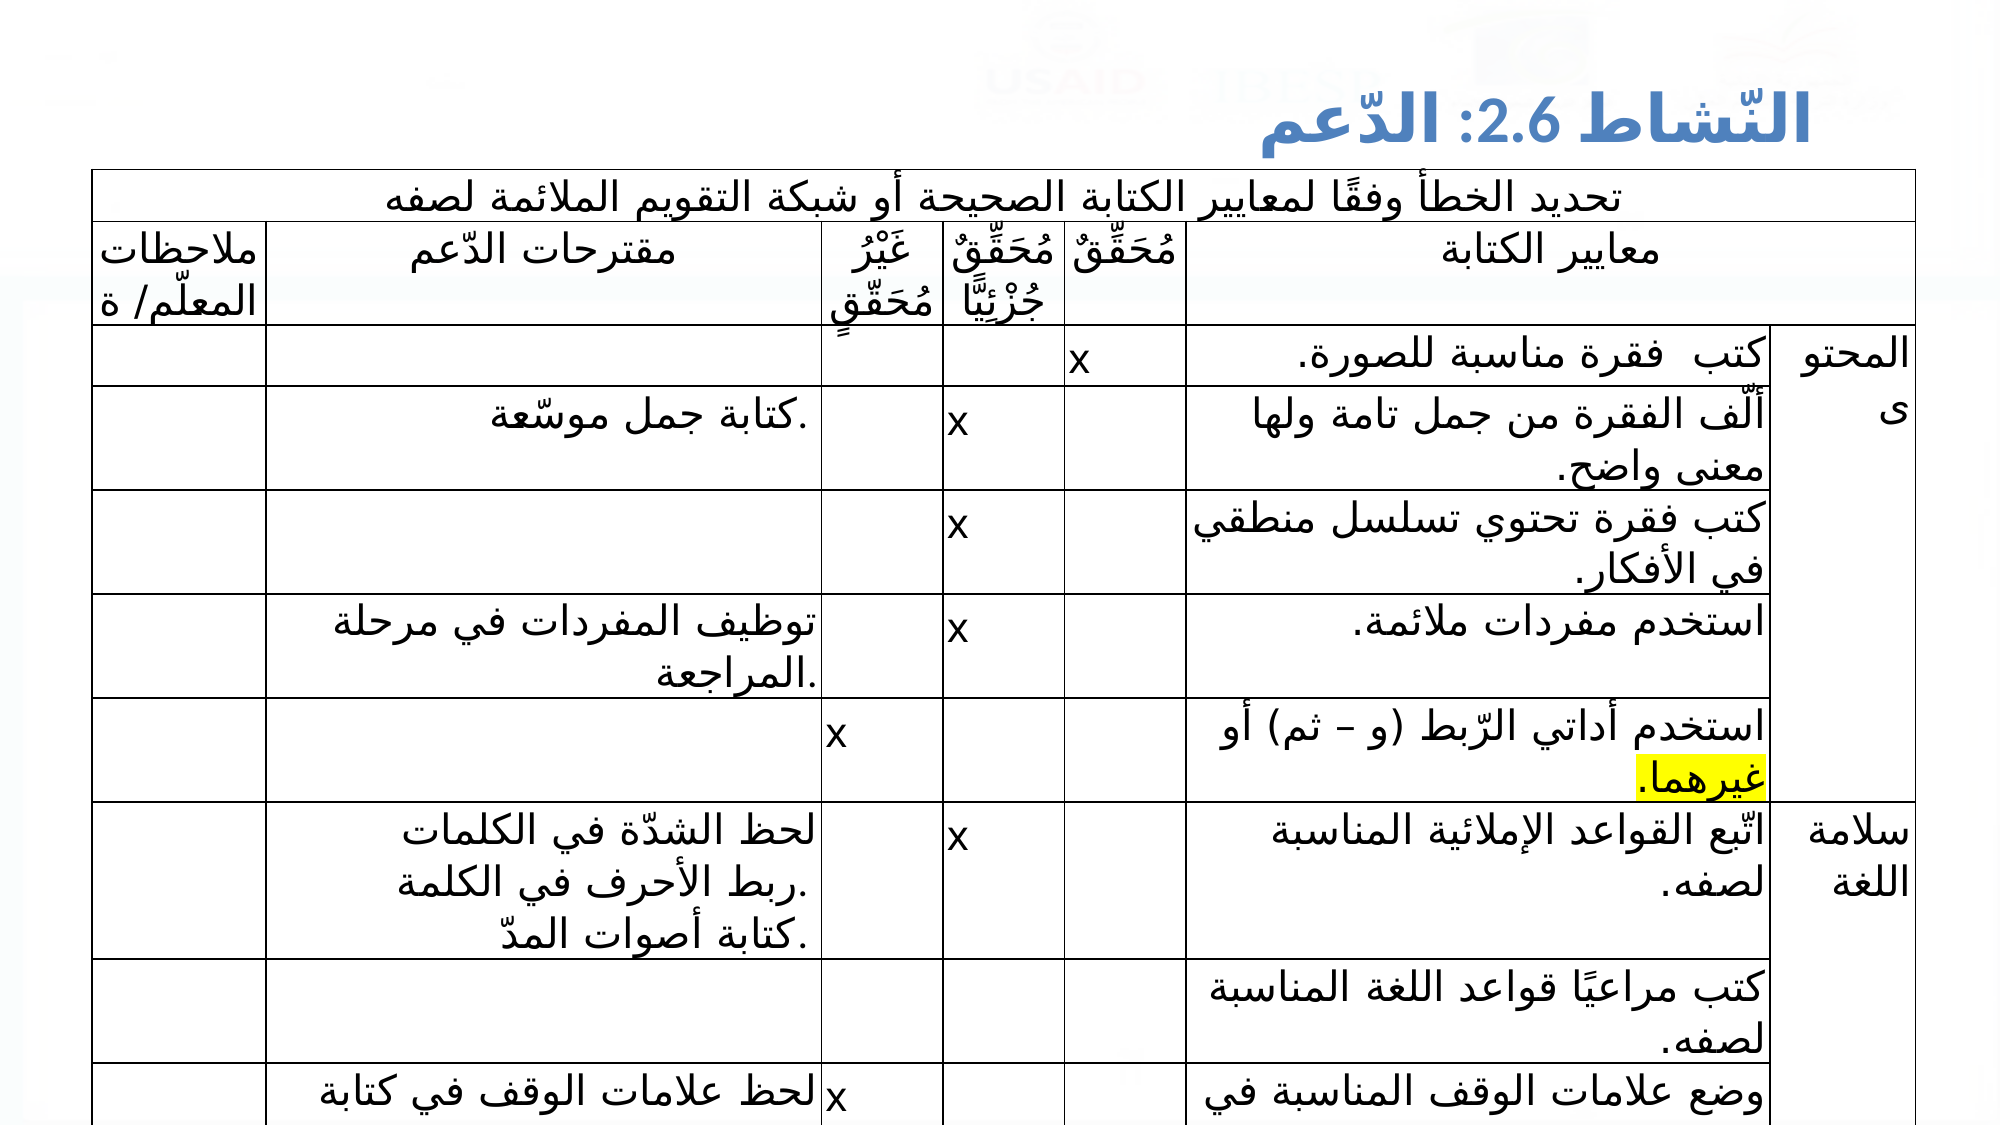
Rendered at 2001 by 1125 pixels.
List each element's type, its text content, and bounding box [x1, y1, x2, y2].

table_header تحديد الخطأ وفقًا لمعايير الكتابة الصحيحة أو شبكة التقويم الملائمة لصفه [93, 170, 1915, 221]
table_cell [1065, 699, 1185, 801]
table_cell x [822, 699, 942, 801]
table_cell [93, 803, 265, 958]
table_cell توظيف المفردات في مرحلة المراجعة. [267, 595, 821, 697]
table_cell x [822, 1064, 942, 1125]
table_cell سلامة اللغة [1771, 803, 1915, 1125]
table_cell مقترحات الدّعم [267, 222, 821, 324]
table_cell مُحَقِّقٌ جُزْئِيًّا [944, 222, 1064, 324]
table_cell مُحَقِّقٌ [1065, 222, 1185, 324]
table_cell x [944, 387, 1064, 489]
table_cell [93, 699, 265, 801]
table_cell لحظ الشدّة في الكلمات ربط الأحرف في الكلمة. كتابة أصوات المدّ. [267, 803, 821, 958]
table_cell [1065, 491, 1185, 593]
table_cell [944, 1064, 1064, 1125]
table_cell استخدم مفردات ملائمة. [1187, 595, 1769, 697]
table_cell [93, 960, 265, 1062]
table_cell [822, 387, 942, 489]
table_cell x [1065, 326, 1185, 385]
table_cell [1065, 960, 1185, 1062]
table_cell معايير الكتابة [1187, 222, 1915, 324]
table_cell x [944, 595, 1064, 697]
table_cell [1065, 803, 1185, 958]
table_cell استخدم أداتي الرّبط (و – ثم) أو غيرهما. [1187, 699, 1769, 801]
table_cell لحظ علامات الوقف في كتابة الجمل الموسّعة. [267, 1064, 821, 1125]
table_cell كتب فقرة تحتوي تسلسل منطقي في الأفكار. [1187, 491, 1769, 593]
text_box النّشاط 2.6: الدّعم [1047, 85, 2000, 170]
table_cell [944, 699, 1064, 801]
table_cell [1065, 387, 1185, 489]
table_cell x [944, 491, 1064, 593]
table_cell ألّف الفقرة من جمل تامة ولها معنى واضح. [1187, 387, 1769, 489]
table_cell [93, 595, 265, 697]
table_cell [822, 491, 942, 593]
table_cell [822, 960, 942, 1062]
table_cell [267, 699, 821, 801]
table_cell وضع علامات الوقف المناسبة في مواقعها المناسبة. [1187, 1064, 1769, 1125]
table_cell كتابة جمل موسّعة. [267, 387, 821, 489]
table_cell [1065, 1064, 1185, 1125]
table_cell [822, 803, 942, 958]
table_cell [93, 326, 265, 385]
table_cell [944, 960, 1064, 1062]
table_cell [93, 1064, 265, 1125]
table_cell [822, 326, 942, 385]
table_cell [93, 387, 265, 489]
table_cell كتب مراعيًا قواعد اللغة المناسبة لصفه. [1187, 960, 1769, 1062]
table_cell اتّبع القواعد الإملائية المناسبة لصفه. [1187, 803, 1769, 958]
table_cell ملاحظات المعلّم/ ة [93, 222, 265, 324]
table_cell [944, 326, 1064, 385]
table_cell غَيْرُ مُحَقّقٍ [822, 222, 942, 324]
table_cell كتب فقرة مناسبة للصورة. [1187, 326, 1769, 385]
table_cell [267, 960, 821, 1062]
table_cell x [944, 803, 1064, 958]
table_cell [93, 491, 265, 593]
table_cell [267, 491, 821, 593]
table_cell [822, 595, 942, 697]
table_cell المحتوى [1771, 326, 1915, 801]
table_cell [267, 326, 821, 385]
table_cell [1065, 595, 1185, 697]
